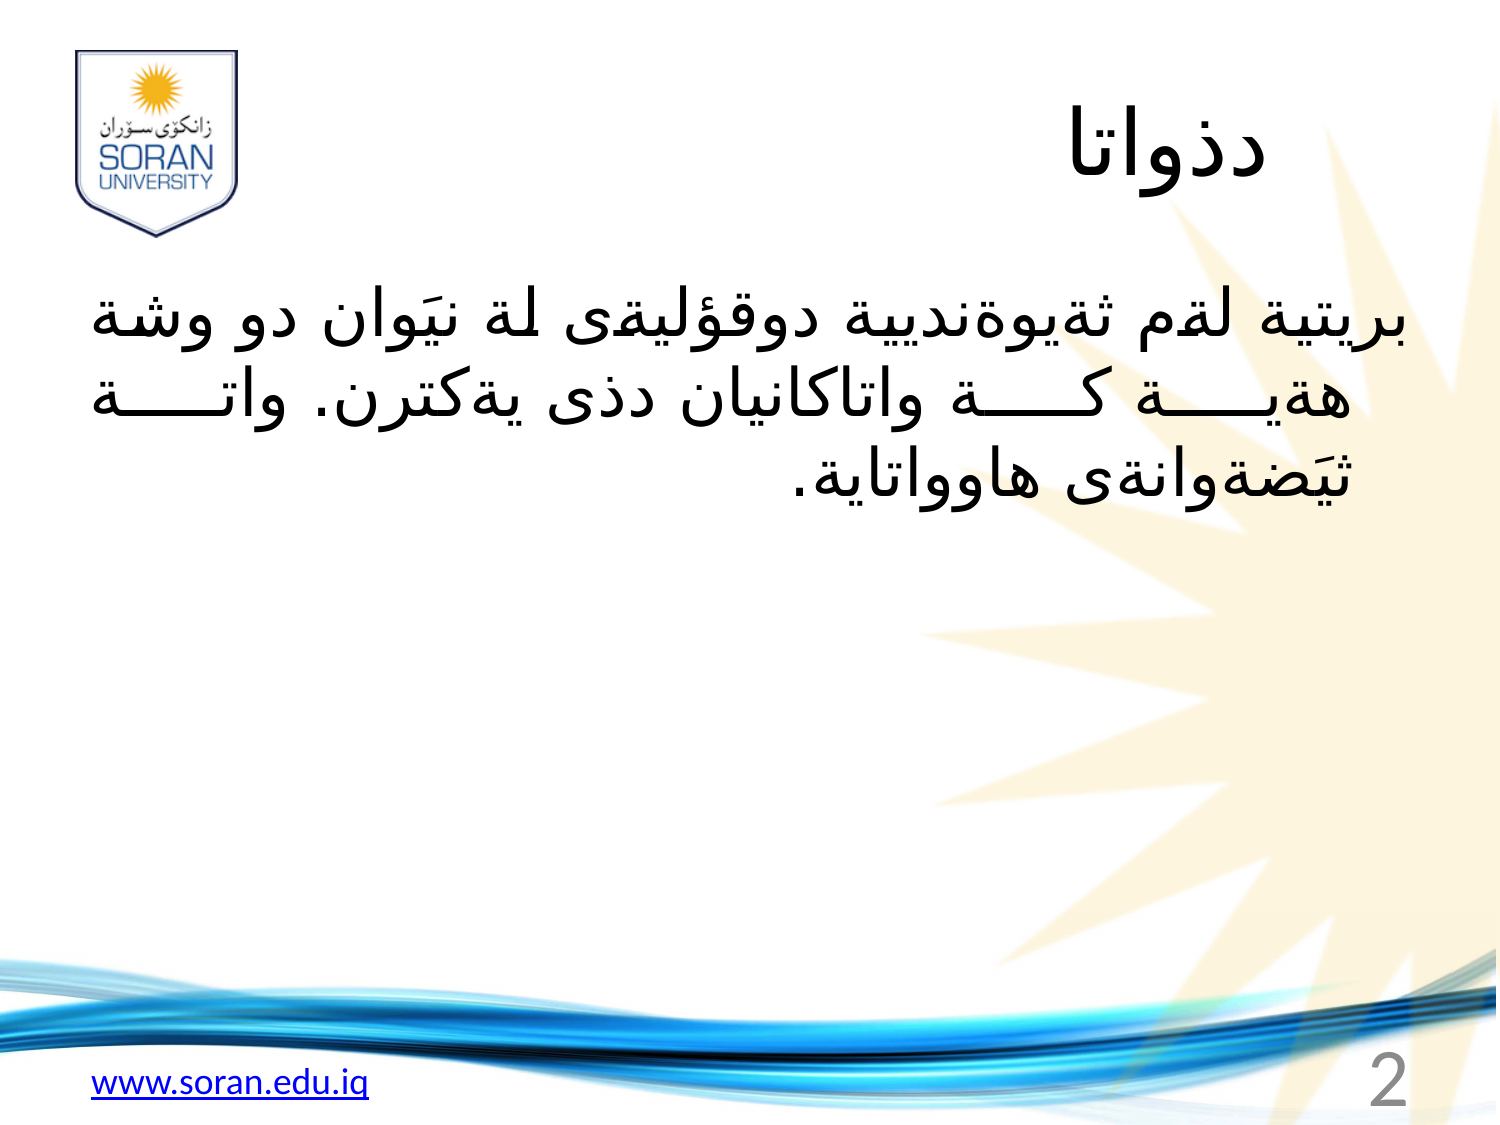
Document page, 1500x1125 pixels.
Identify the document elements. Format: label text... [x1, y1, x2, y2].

list بريتية لةم ثةيوةنديية دوقؤليةى لة نيَوان دو وشة هةية كة واتاكانيان دذى يةكترن. واتة ثيَضةوانةى هاوواتاية. [75, 262, 1425, 1005]
picture [0, 99, 1500, 1125]
slide_number 2 [1074, 1042, 1425, 1103]
title دذواتا [75, 45, 1425, 233]
picture [75, 233, 238, 238]
